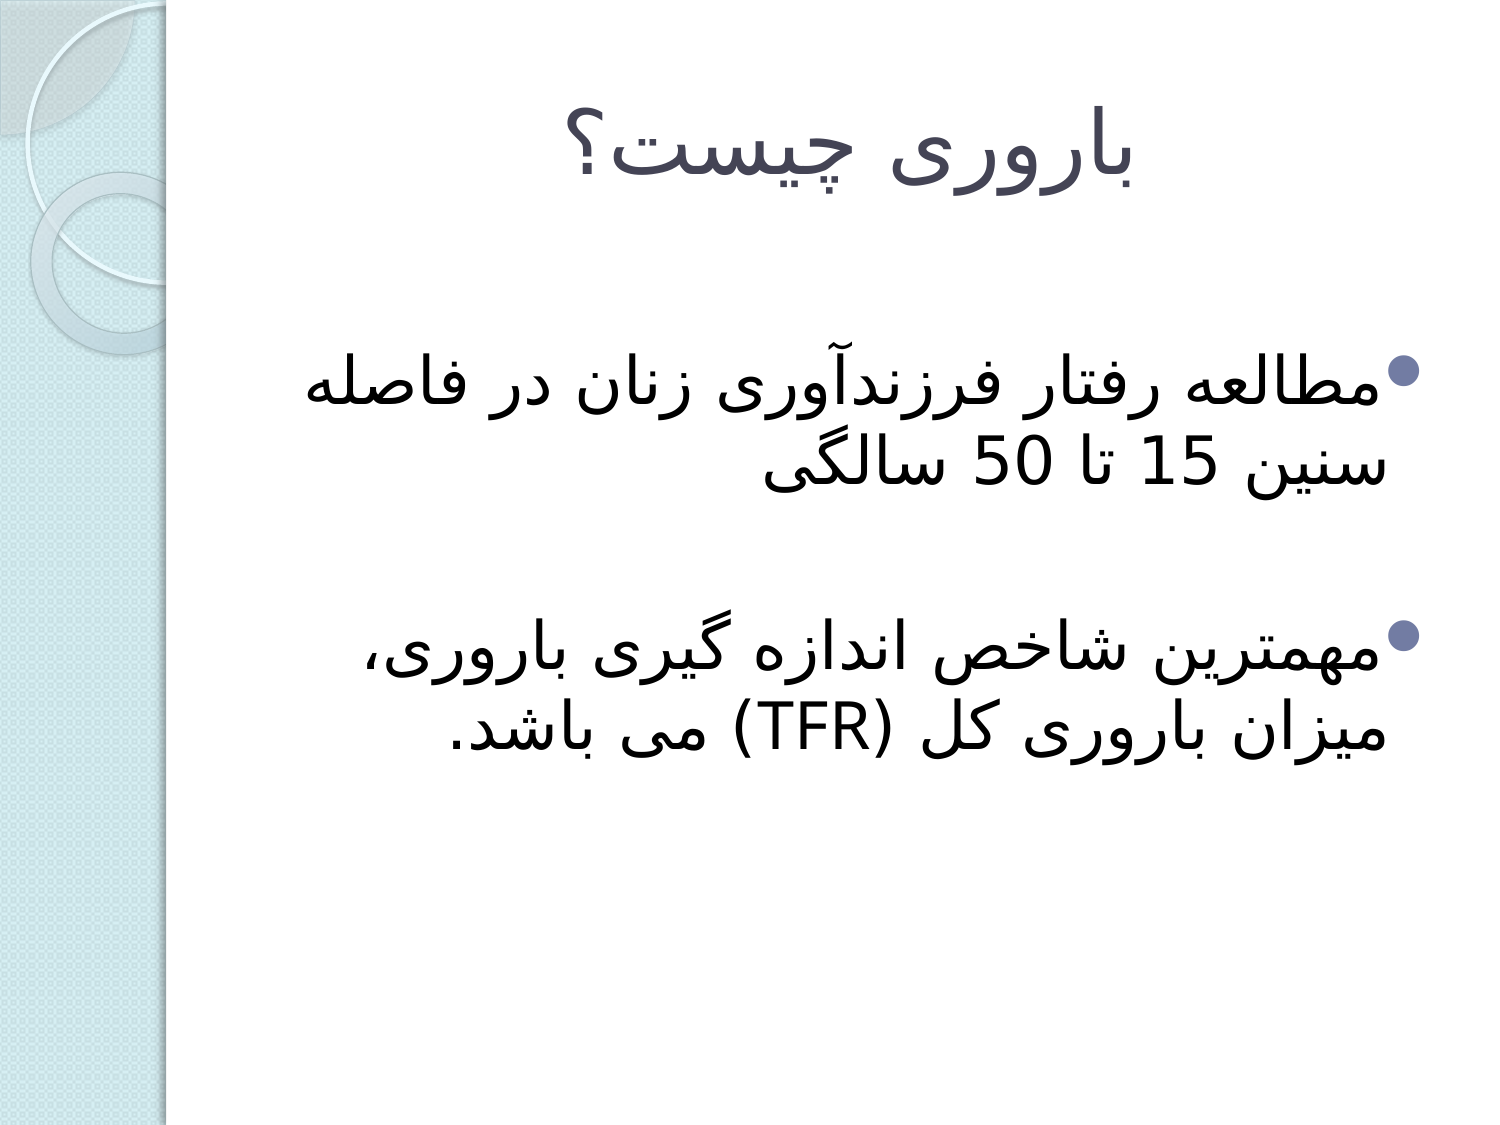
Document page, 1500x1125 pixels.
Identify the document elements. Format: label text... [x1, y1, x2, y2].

list مطالعه رفتار فرزندآوری زنان در فاصله سنین 15 تا 50 سالگی مهمترین شاخص اندازه گیری باروری، میزان باروری کل (TFR) می باشد. [235, 237, 1466, 1025]
title باروری چیست؟ [235, 45, 1466, 233]
